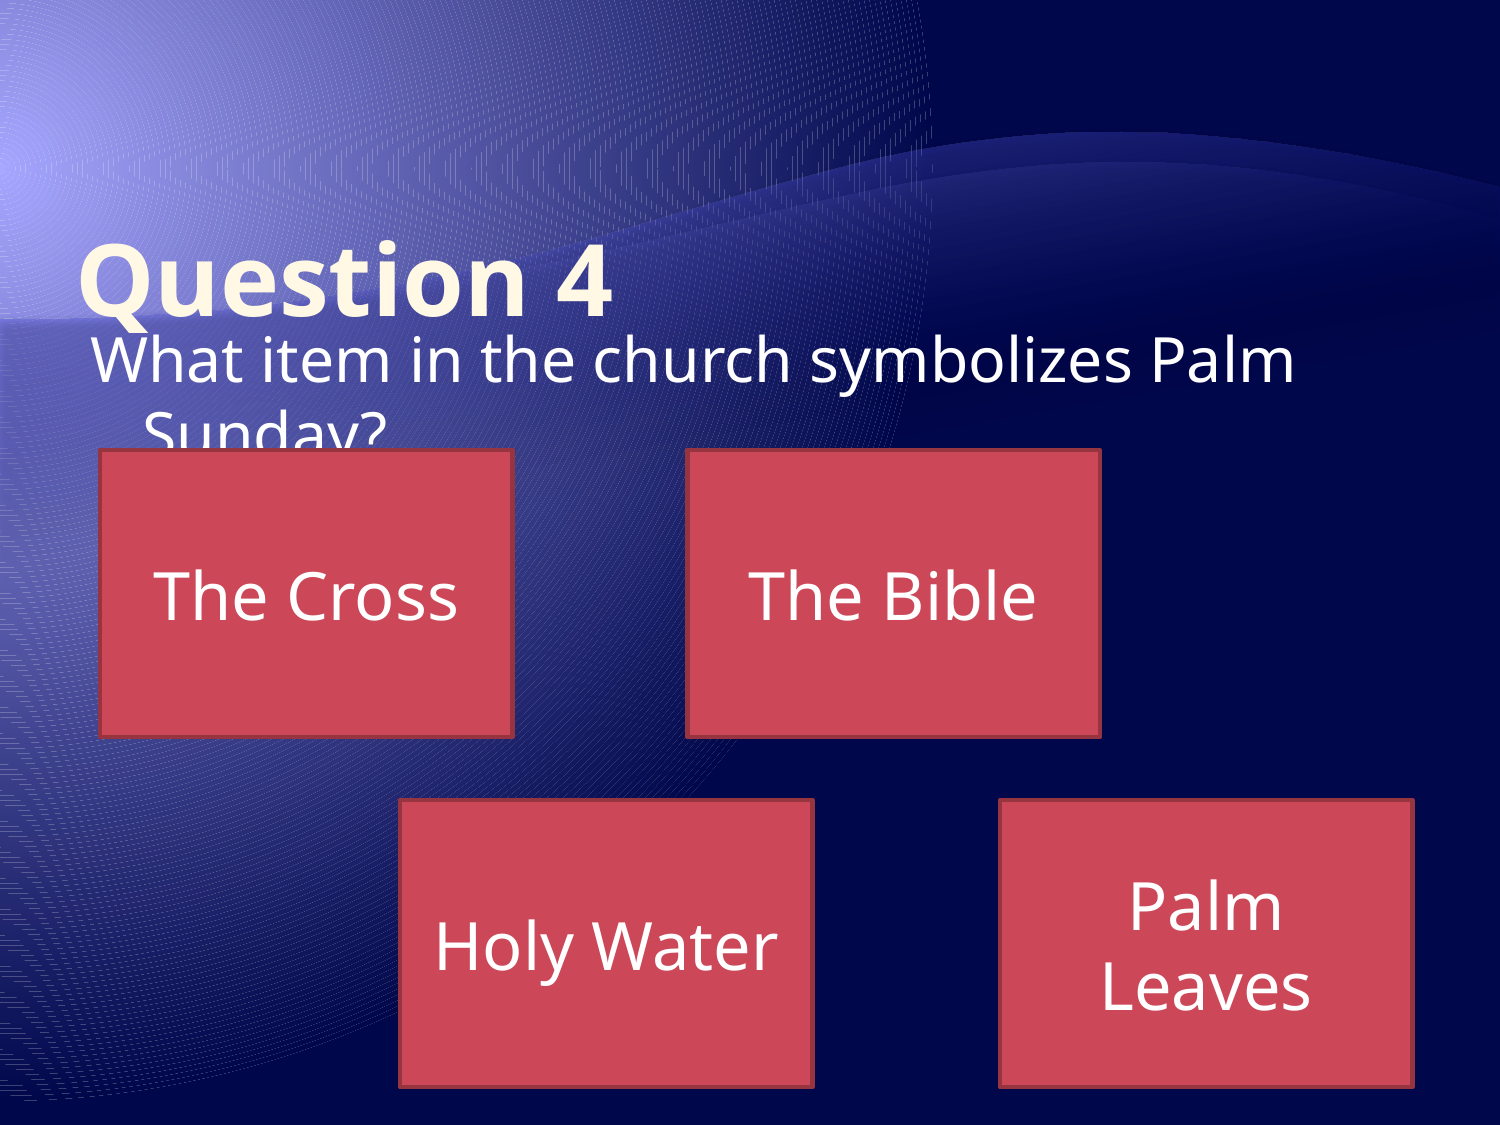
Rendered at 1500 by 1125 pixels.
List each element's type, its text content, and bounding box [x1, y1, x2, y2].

text_box Holy Water [398, 798, 815, 1089]
text_box Palm Leaves [998, 798, 1415, 1089]
text_box The Cross [98, 448, 515, 739]
list What item in the church symbolizes Palm Sunday? [75, 312, 1425, 425]
title Question 4 [75, 87, 1425, 312]
text_box The Bible [685, 448, 1102, 739]
